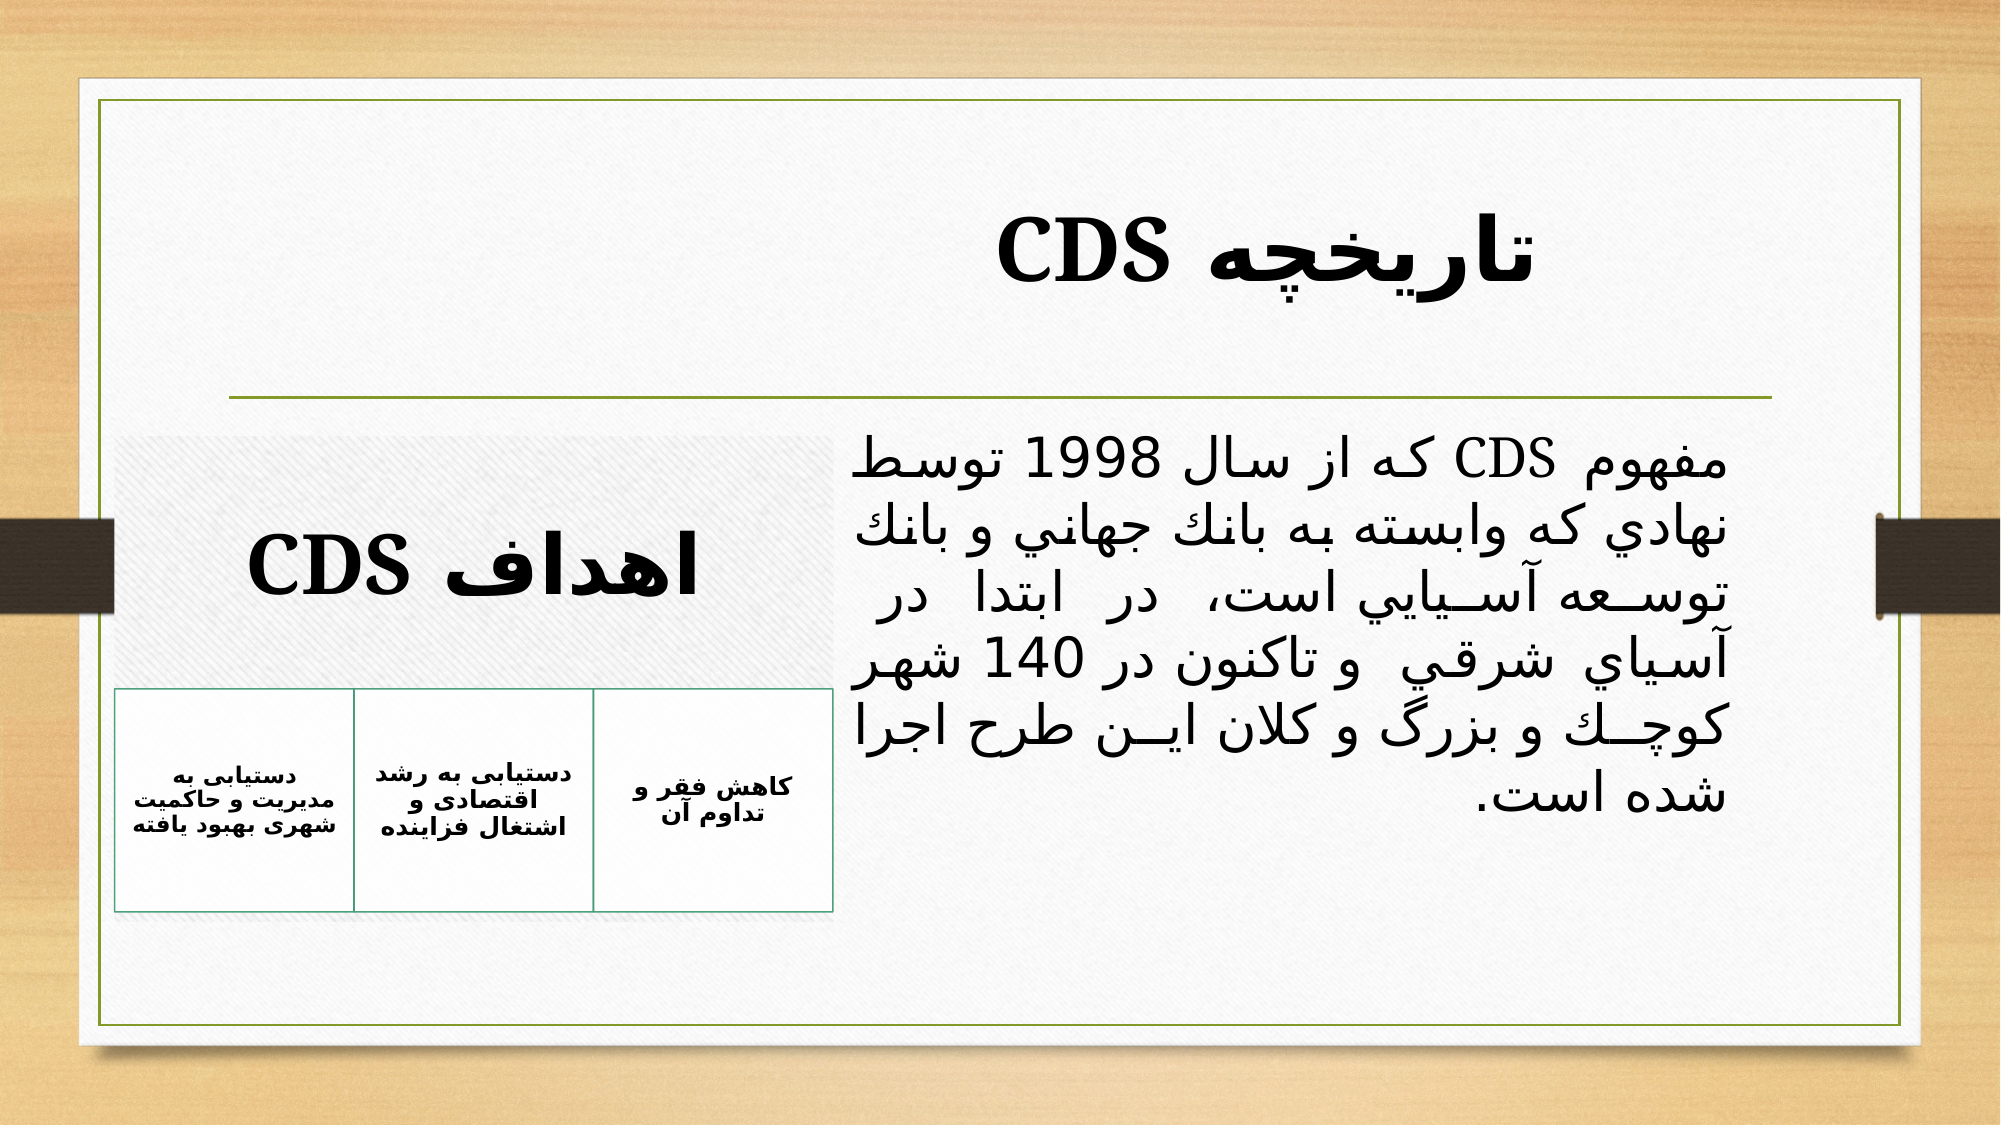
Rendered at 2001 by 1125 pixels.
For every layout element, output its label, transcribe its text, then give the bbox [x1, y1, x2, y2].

text_box مفهوم CDS كه از سال 1998 توسط نهادي كه وابسته به بانك جهاني و بانك توسعه آسيايي است، در ابتدا در آسياي شرقي و تاكنون در 140 شهر كوچك و بزرگ و كلان اين طرح اجرا شده است. [833, 412, 1750, 896]
picture [0, 0, 2001, 1125]
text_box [114, 436, 834, 922]
text_box تاريخچه CDS [783, 179, 1750, 313]
